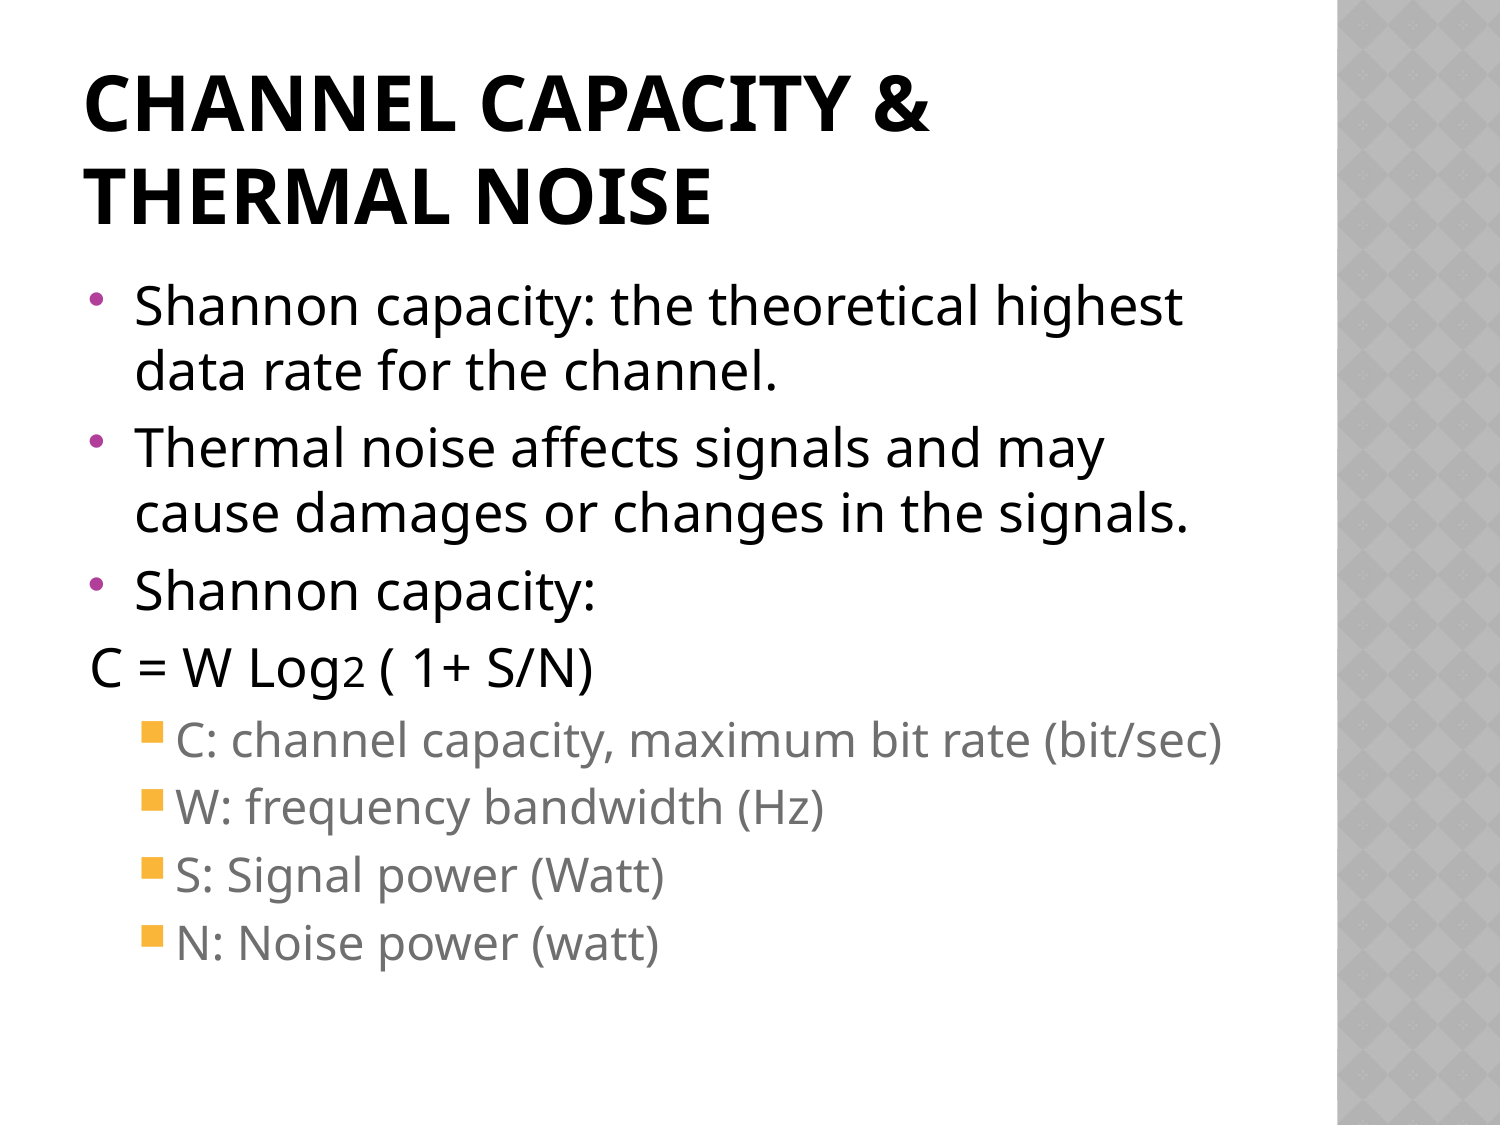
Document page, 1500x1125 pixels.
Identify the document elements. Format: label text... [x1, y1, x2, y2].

title Channel capacity & thermal Noise [75, 52, 1263, 240]
list Shannon capacity: the theoretical highest data rate for the channel. Thermal noise affects signals and may cause damages or changes in the signals. Shannon capacity: C = W Log2 ( 1+ S/N) C: channel capacity, maximum bit rate (bit/sec) W: frequency bandwidth (Hz) S: Signal power (Watt) N: Noise power (watt) [75, 264, 1263, 1059]
